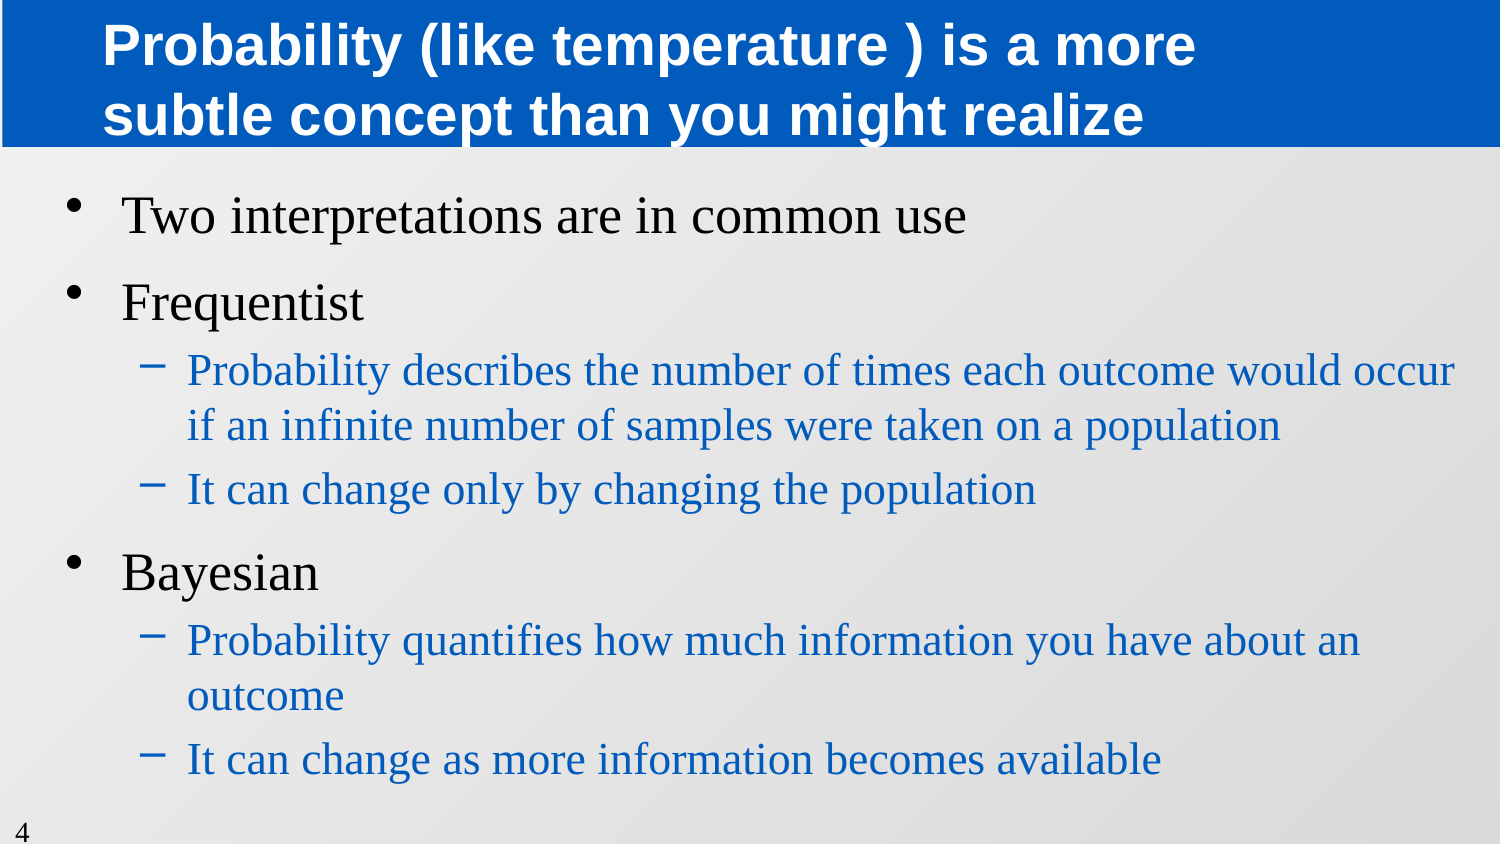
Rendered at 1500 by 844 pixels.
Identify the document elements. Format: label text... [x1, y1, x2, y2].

title Probability (like temperature ) is a more subtle concept than you might realize [87, 0, 1363, 147]
slide_number 4 [0, 806, 101, 844]
list Two interpretations are in common use Frequentist Probability describes the number of times each outcome would occur if an infinite number of samples were taken on a population It can change only by changing the population Bayesian Probability quantifies how much information you have about an outcome It can change as more information becomes available [49, 171, 1488, 760]
